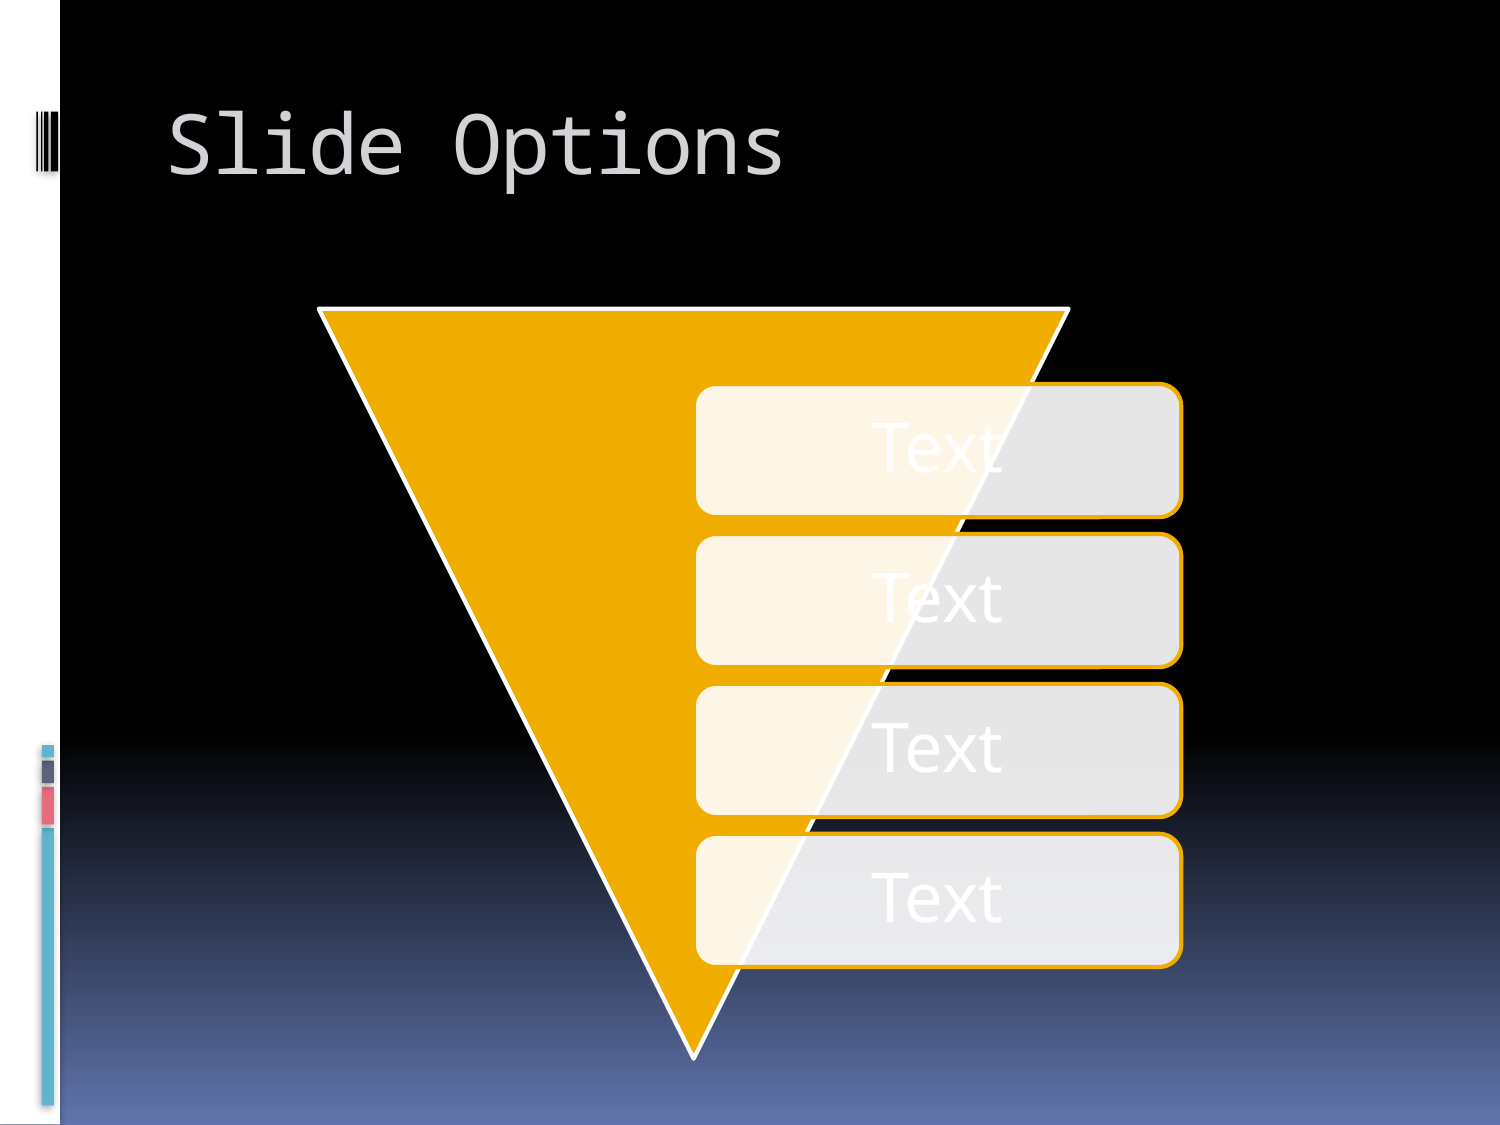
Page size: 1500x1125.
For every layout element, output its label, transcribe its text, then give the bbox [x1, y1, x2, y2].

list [74, 308, 1426, 1060]
title Slide Options [150, 83, 1425, 234]
